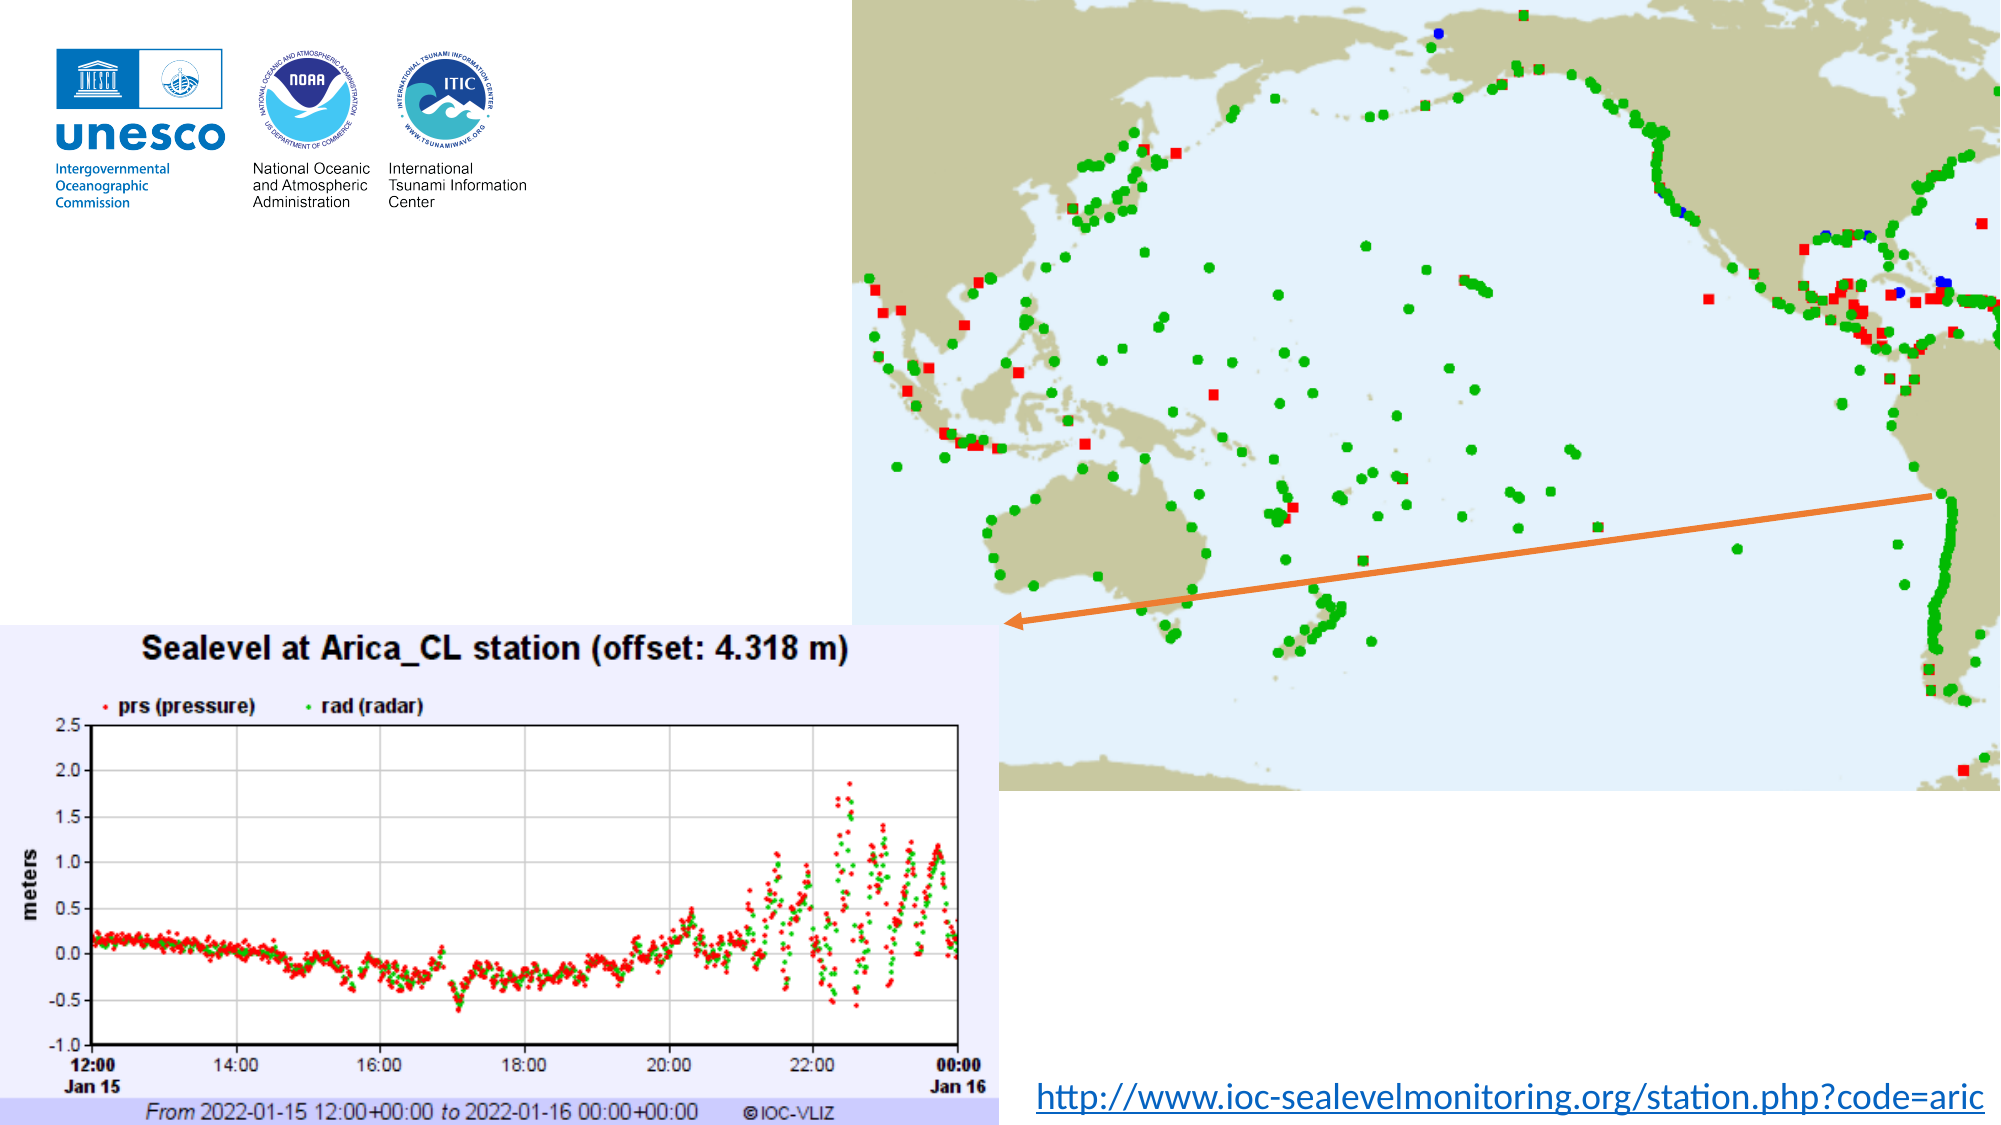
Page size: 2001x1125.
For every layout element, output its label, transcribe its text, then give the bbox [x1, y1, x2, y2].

picture [0, 0, 2000, 1125]
picture [43, 35, 527, 221]
text_box http://www.ioc-sealevelmonitoring.org/station.php?code=aric [999, 1064, 2000, 1125]
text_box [1003, 496, 1933, 624]
